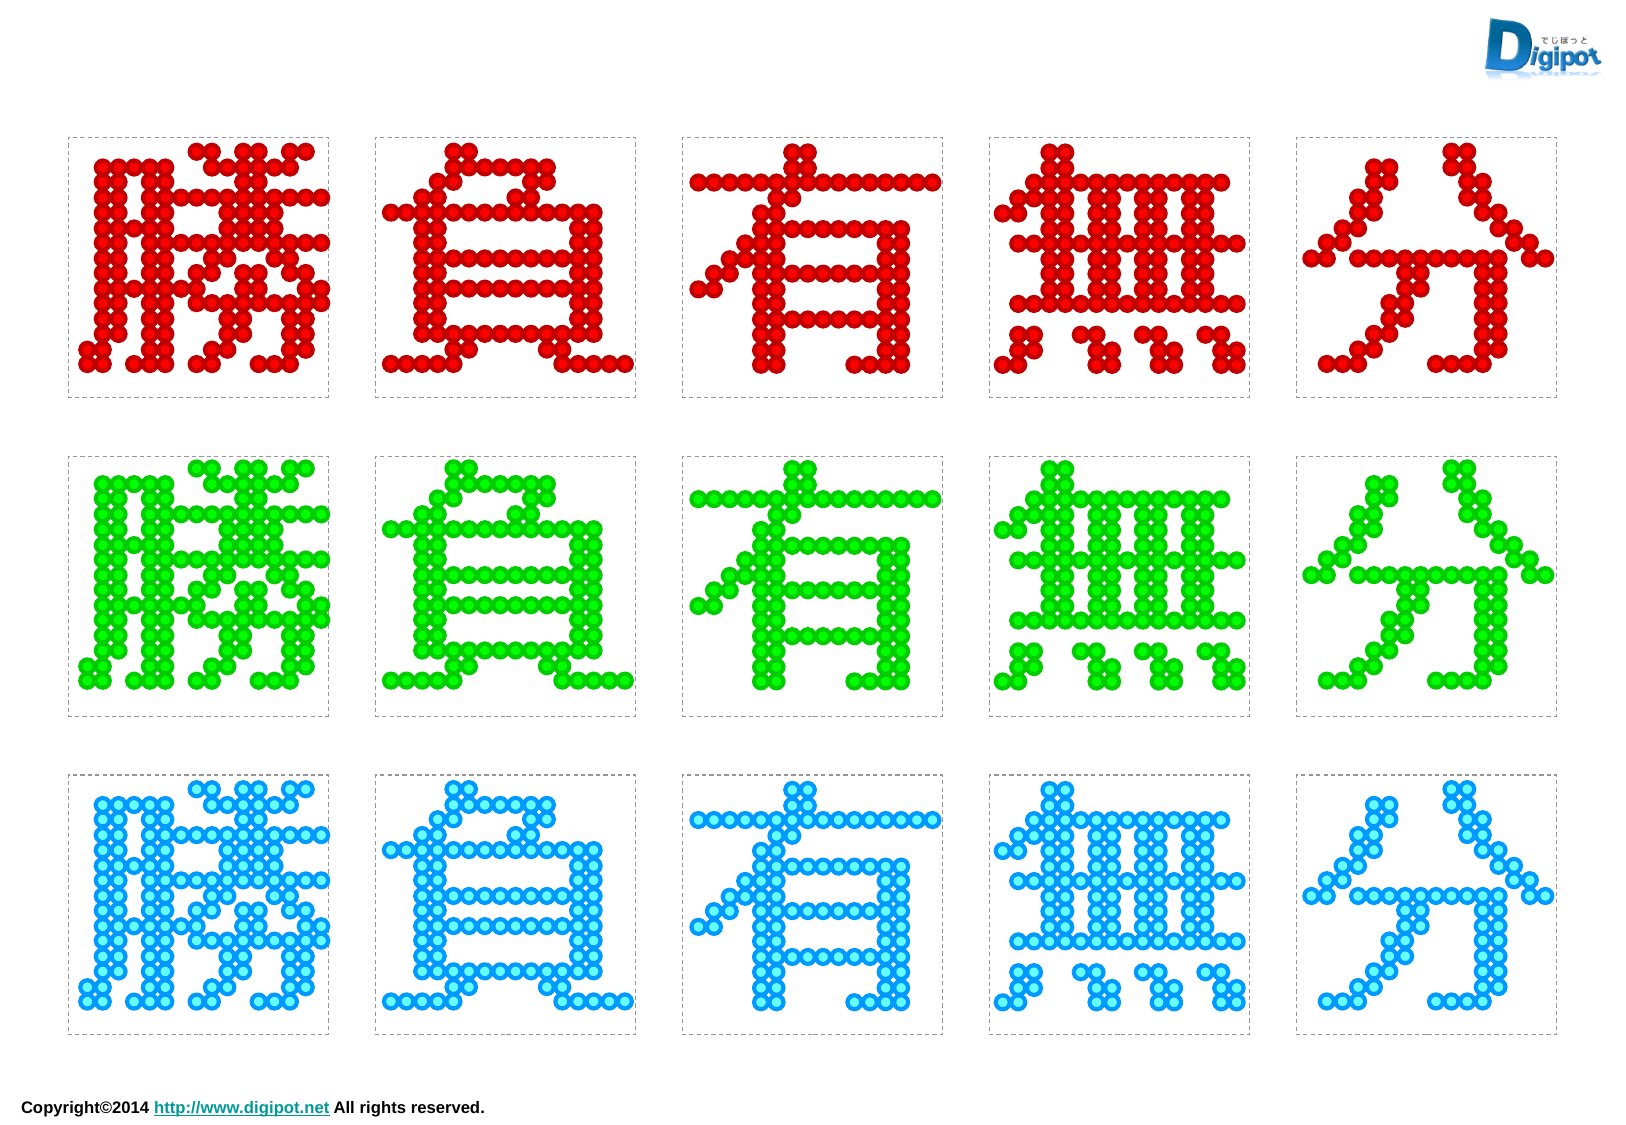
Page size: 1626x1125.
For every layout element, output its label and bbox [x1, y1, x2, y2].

text_box [691, 461, 940, 689]
text_box [1304, 461, 1553, 688]
text_box [1304, 781, 1553, 1009]
text_box [995, 782, 1244, 1010]
text_box [383, 461, 633, 688]
text_box [383, 144, 633, 372]
picture [1485, 18, 1602, 82]
text_box [80, 782, 329, 1009]
text_box [691, 782, 940, 1010]
text_box [383, 781, 633, 1009]
text_box [995, 461, 1244, 689]
text_box [80, 461, 329, 689]
text_box [691, 145, 940, 373]
text_box [1304, 144, 1553, 372]
text_box [80, 144, 329, 372]
text_box [995, 145, 1244, 373]
